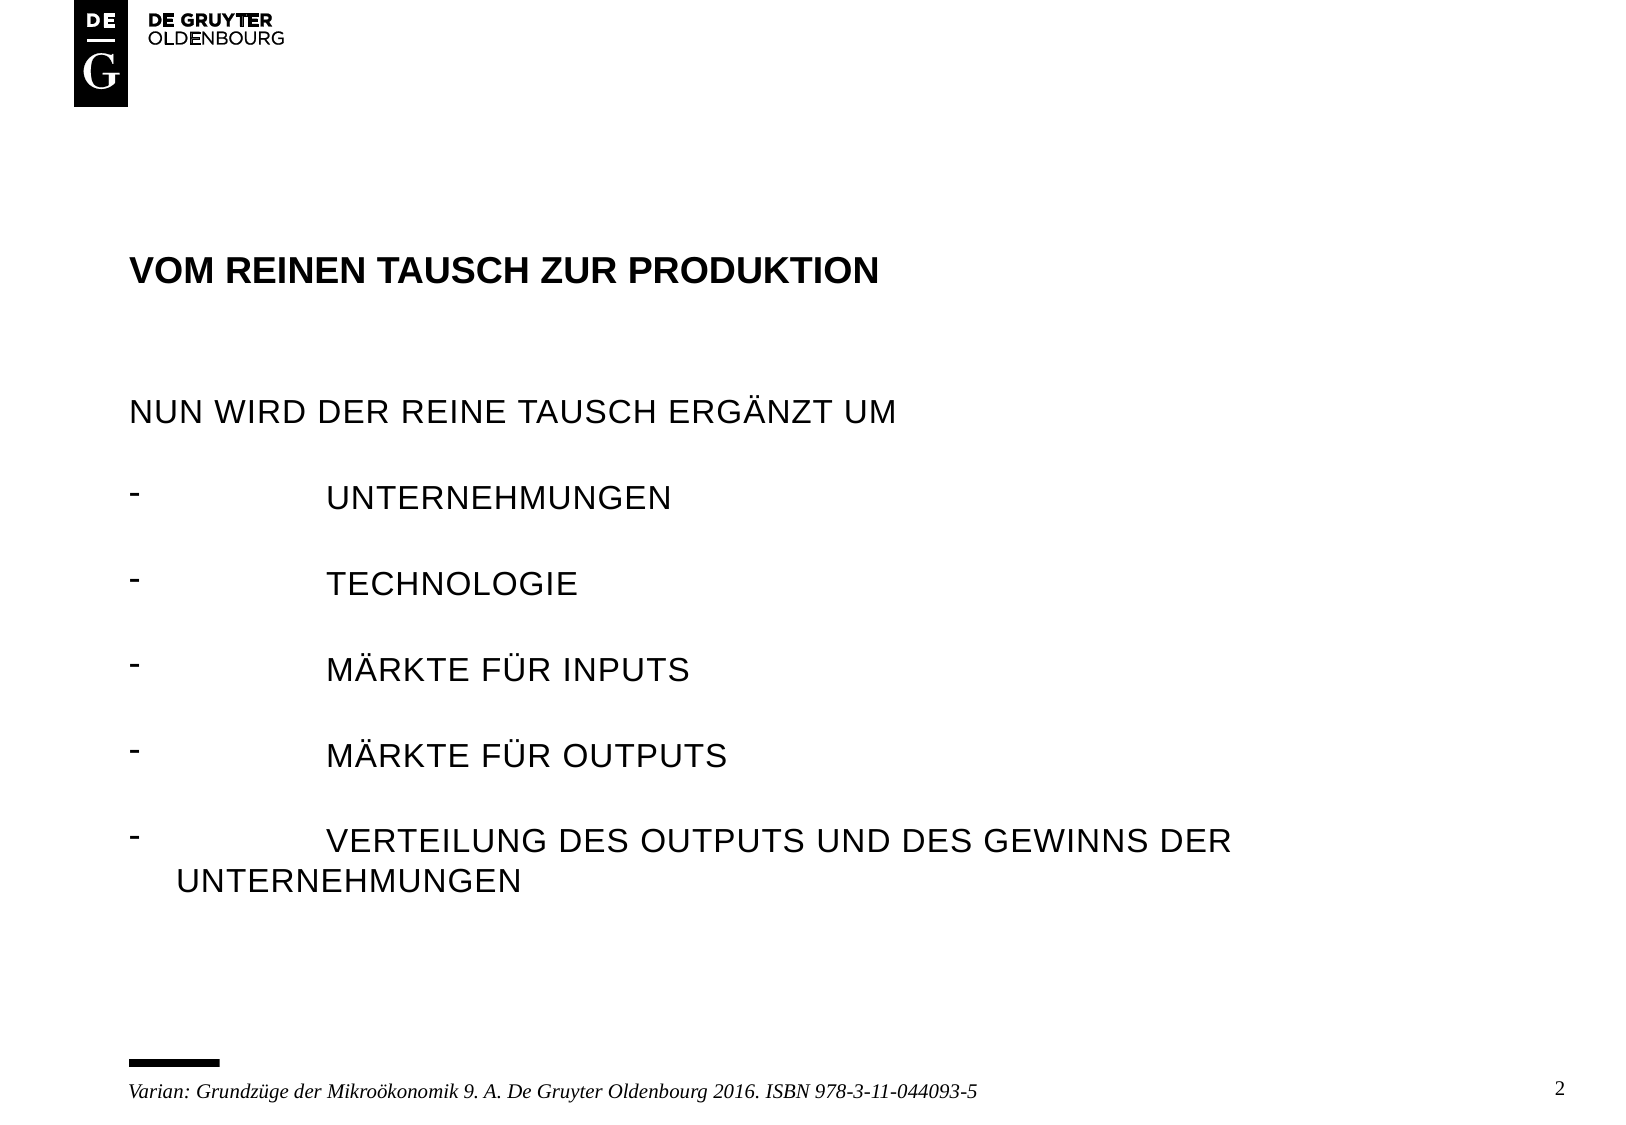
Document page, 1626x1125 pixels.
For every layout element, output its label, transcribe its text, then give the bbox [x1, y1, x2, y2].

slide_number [128, 1077, 1539, 1108]
title Vom reinen Tausch zur Produktion [129, 245, 1556, 328]
list Nun wird der reine Tausch ergänzt um unternehmungen technologie märkte für inputs märkte für outputs verteilung des outputs und des gewinns der unternehmungen [129, 355, 1556, 1018]
slide_number 2 [1554, 1074, 1614, 1104]
